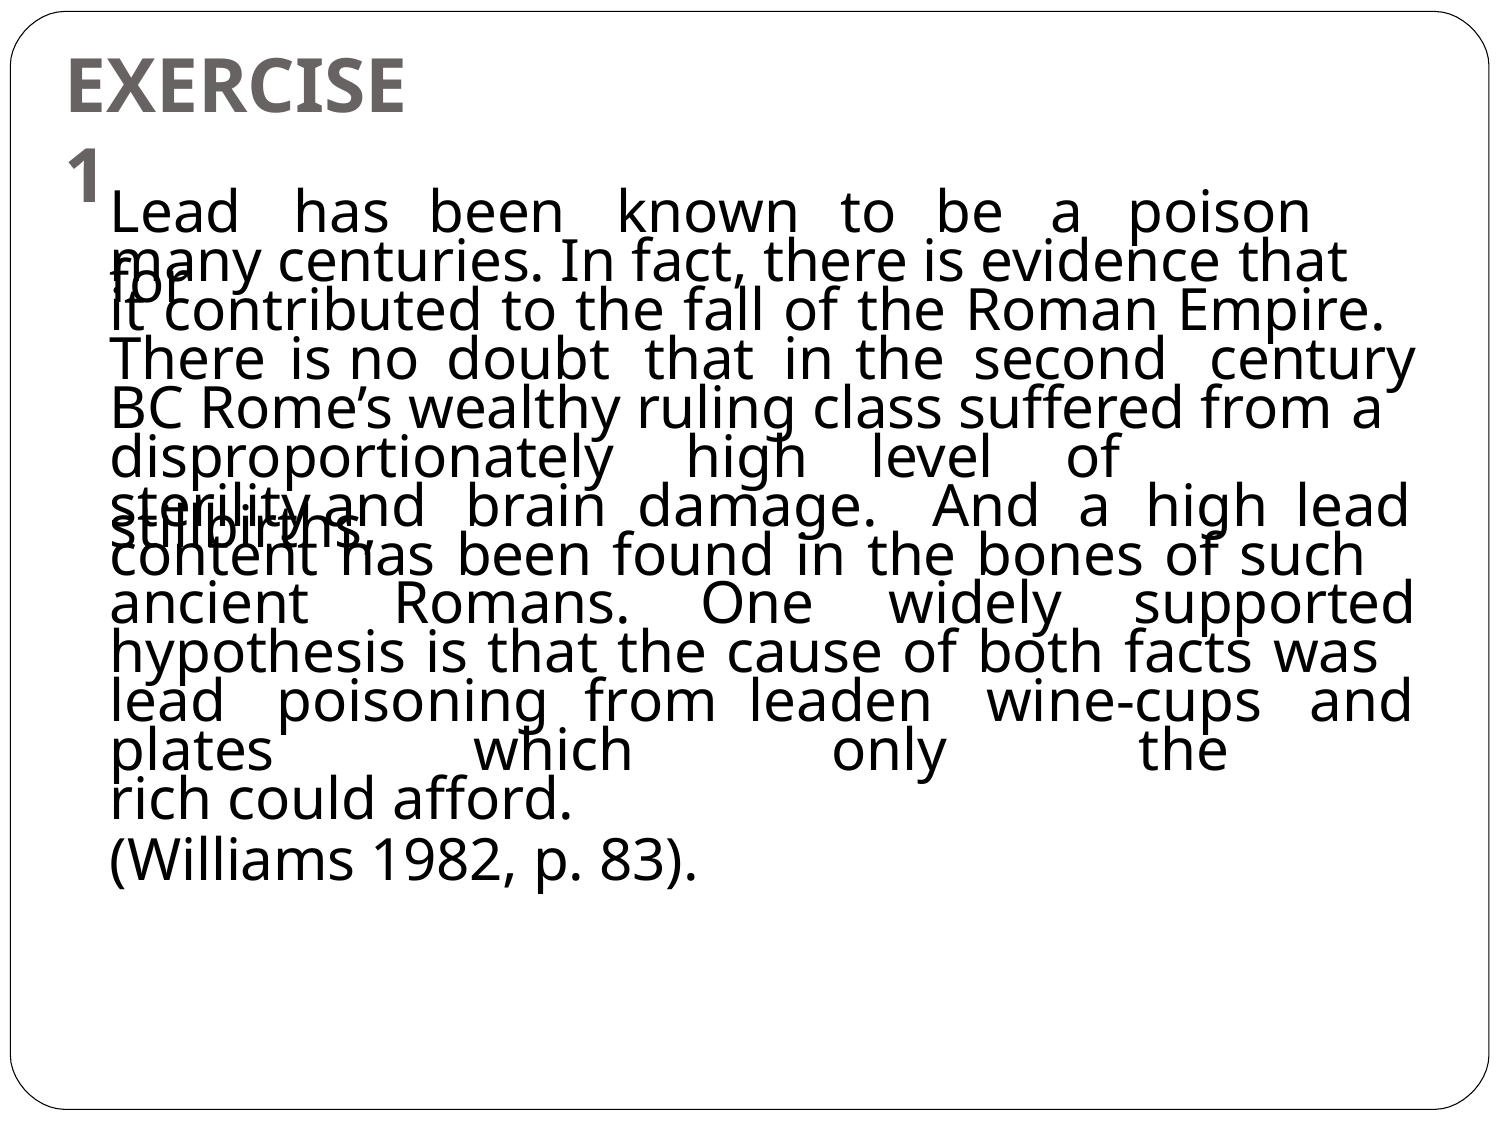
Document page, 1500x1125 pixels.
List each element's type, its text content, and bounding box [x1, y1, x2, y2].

text_box lead poisoning from leaden wine-cups and [107, 661, 1425, 734]
text_box rich could afford. [107, 759, 599, 820]
text_box the [1136, 710, 1235, 783]
title EXERCISE 1 [62, 35, 460, 226]
text_box it contributed to the fall of the Roman Empire. [107, 269, 1425, 318]
text_box sterility and brain damage. And a high lead [107, 465, 1425, 514]
text_box hypothesis is that the cause of both facts was [107, 612, 1425, 661]
text_box many centuries. In fact, there is evidence that [107, 220, 1425, 269]
text_box ancient Romans. One widely supported [107, 563, 1425, 612]
text_box plates which [107, 710, 643, 783]
text_box only [829, 710, 951, 783]
text_box content has been found in the bones of such [107, 514, 1425, 563]
text_box disproportionately high level of stillbirths, [107, 416, 1425, 465]
text_box Lead has been known to be a poison for [107, 171, 1425, 220]
text_box (Williams 1982, p. 83). [107, 820, 706, 893]
text_box There is no doubt that in the second century [107, 318, 1425, 367]
text_box BC Rome’s wealthy ruling class suffered from a [107, 367, 1425, 416]
